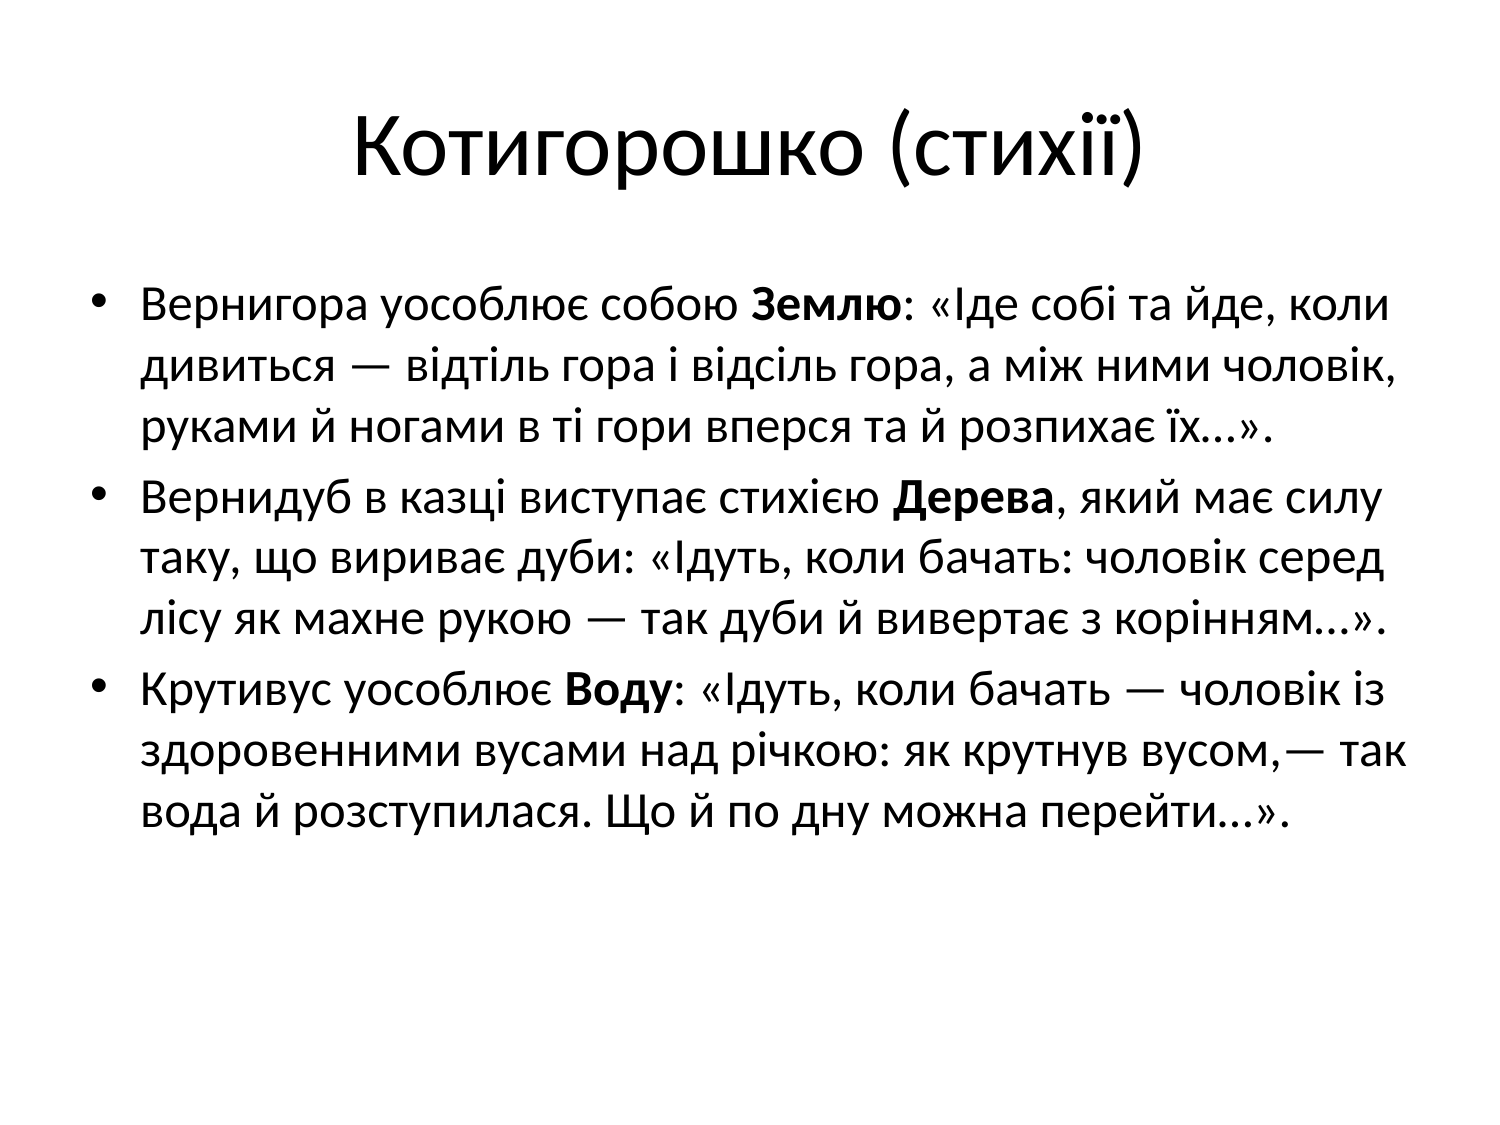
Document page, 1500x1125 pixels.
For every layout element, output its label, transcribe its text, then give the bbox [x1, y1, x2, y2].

title Котигорошко (стихії) [75, 45, 1425, 233]
list Вернигора уособлює собою Землю: «Іде собі та йде, коли дивиться — відтіль гора і відсіль гора, а між ними чоловік, руками й ногами в ті гори вперся та й розпихає їх…». Вернидуб в казці виступає стихією Дерева, який має силу таку, що вириває дуби: «Ідуть, коли бачать: чоловік серед лісу як махне рукою — так дуби й вивертає з корінням…». Крутивус уособлює Воду: «Ідуть, коли бачать — чоловік із здоровенними вусами над річкою: як крутнув вусом,— так вода й розступилася. Що й по дну можна перейти…». [75, 262, 1425, 1005]
